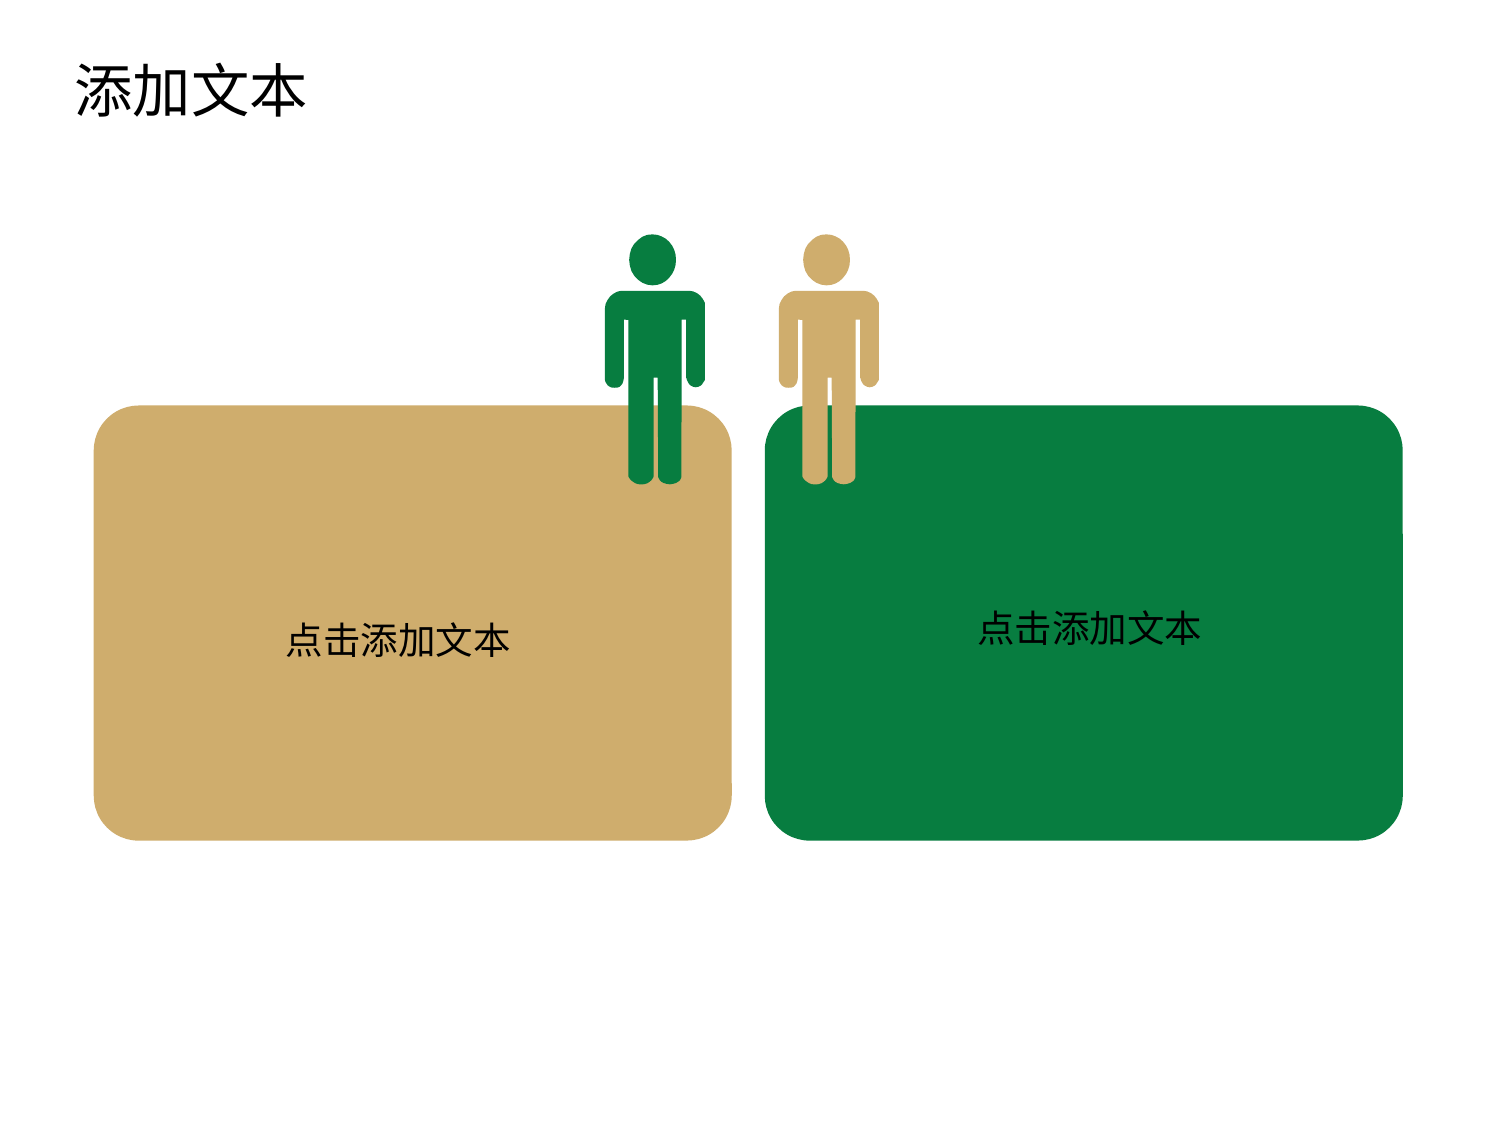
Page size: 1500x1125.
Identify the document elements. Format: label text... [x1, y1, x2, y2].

text_box 点击添加文本 [962, 597, 1217, 658]
text_box [93, 405, 732, 841]
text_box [778, 234, 880, 485]
text_box 点击添加文本 [271, 609, 526, 670]
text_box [604, 234, 706, 485]
text_box [764, 405, 1403, 841]
text_box 添加文本 [60, 46, 323, 132]
